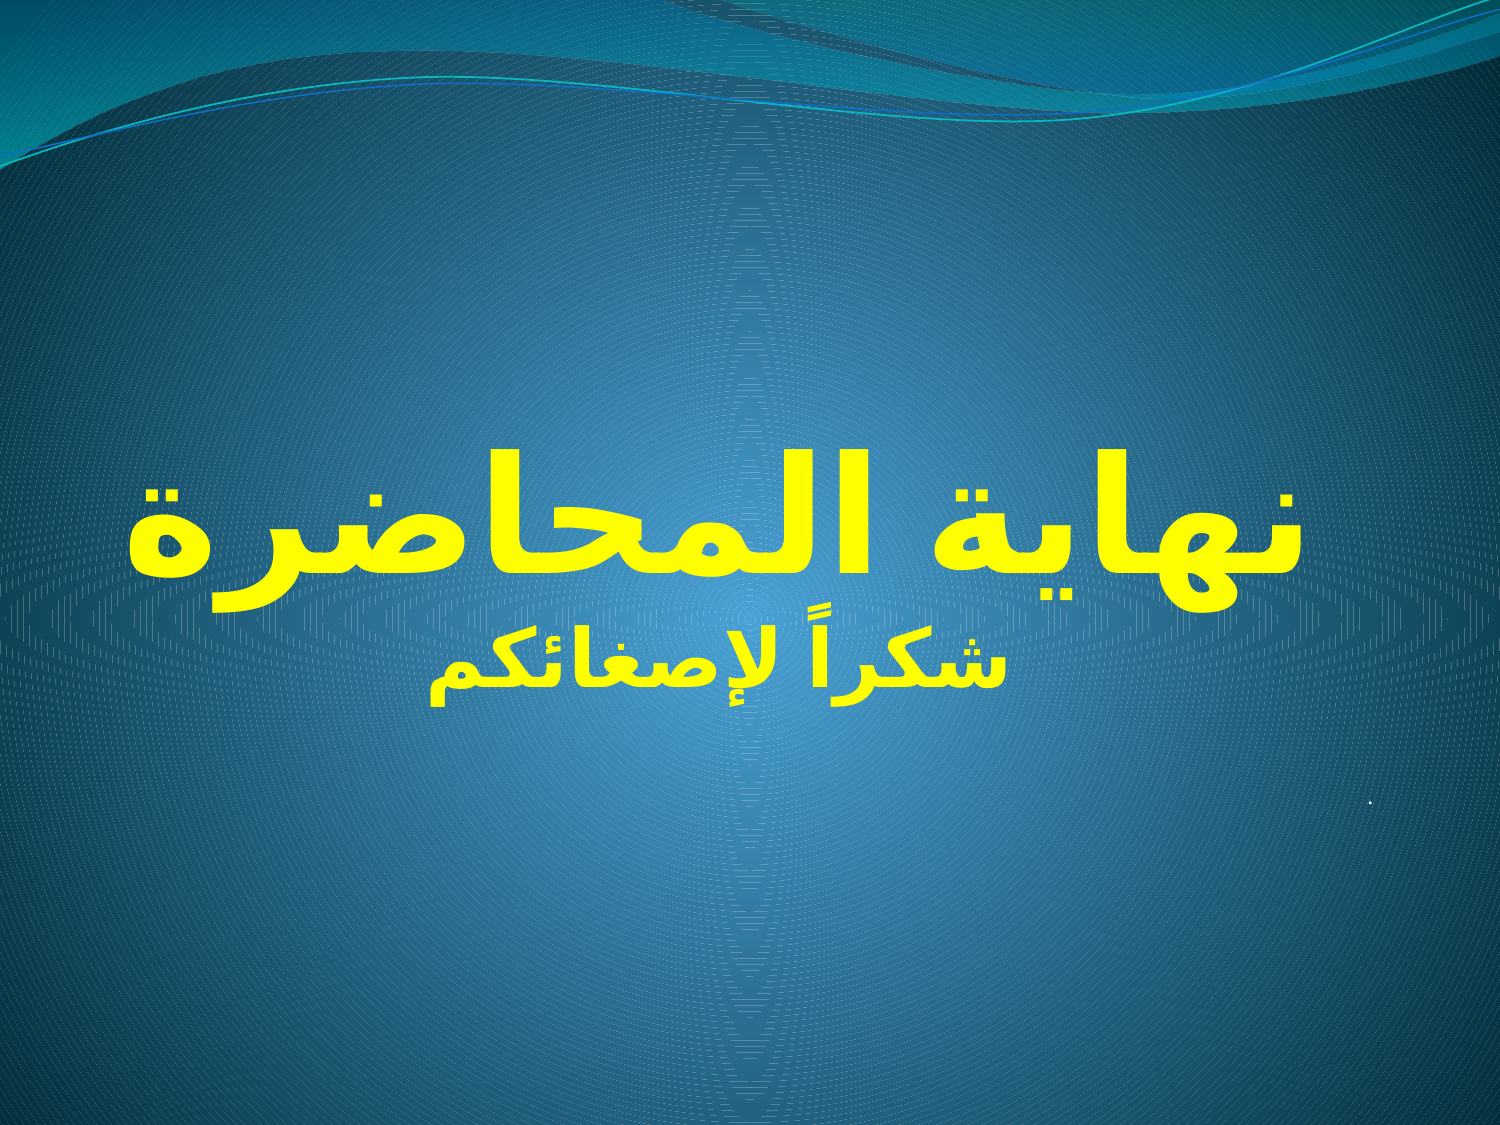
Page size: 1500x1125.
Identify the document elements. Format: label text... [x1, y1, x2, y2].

title نهاية المحاضرة شكراً لإصغائكم [76, 361, 1365, 705]
subtitle . [87, 775, 1376, 818]
